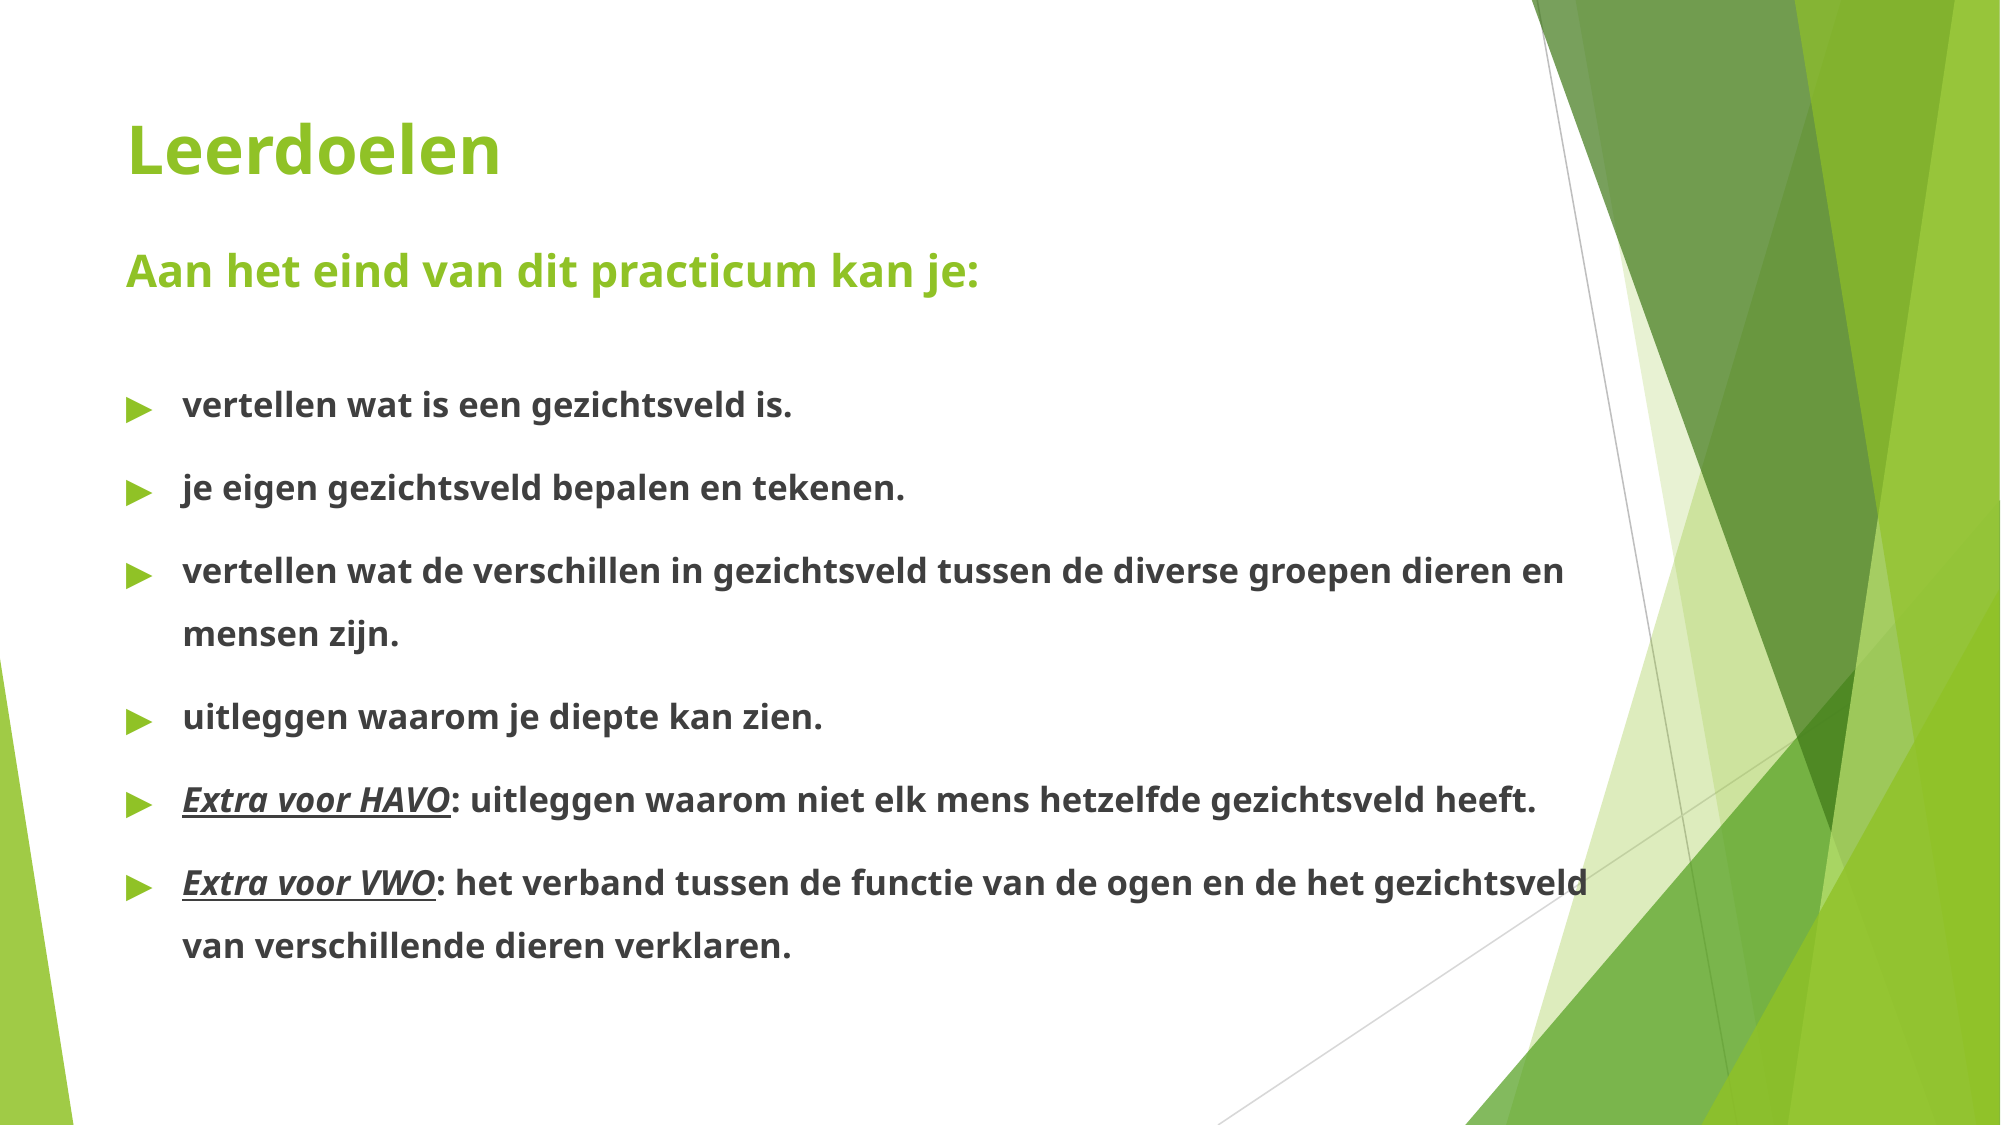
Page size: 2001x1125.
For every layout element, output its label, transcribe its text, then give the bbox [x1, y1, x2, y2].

list vertellen wat is een gezichtsveld is. je eigen gezichtsveld bepalen en tekenen. vertellen wat de verschillen in gezichtsveld tussen de diverse groepen dieren en mensen zijn. uitleggen waarom je diepte kan zien. Extra voor HAVO: uitleggen waarom niet elk mens hetzelfde gezichtsveld heeft. Extra voor VWO: het verband tussen de functie van de ogen en de het gezichtsveld van verschillende dieren verklaren. [111, 354, 1608, 965]
title Leerdoelen Aan het eind van dit practicum kan je: [111, 99, 1522, 198]
